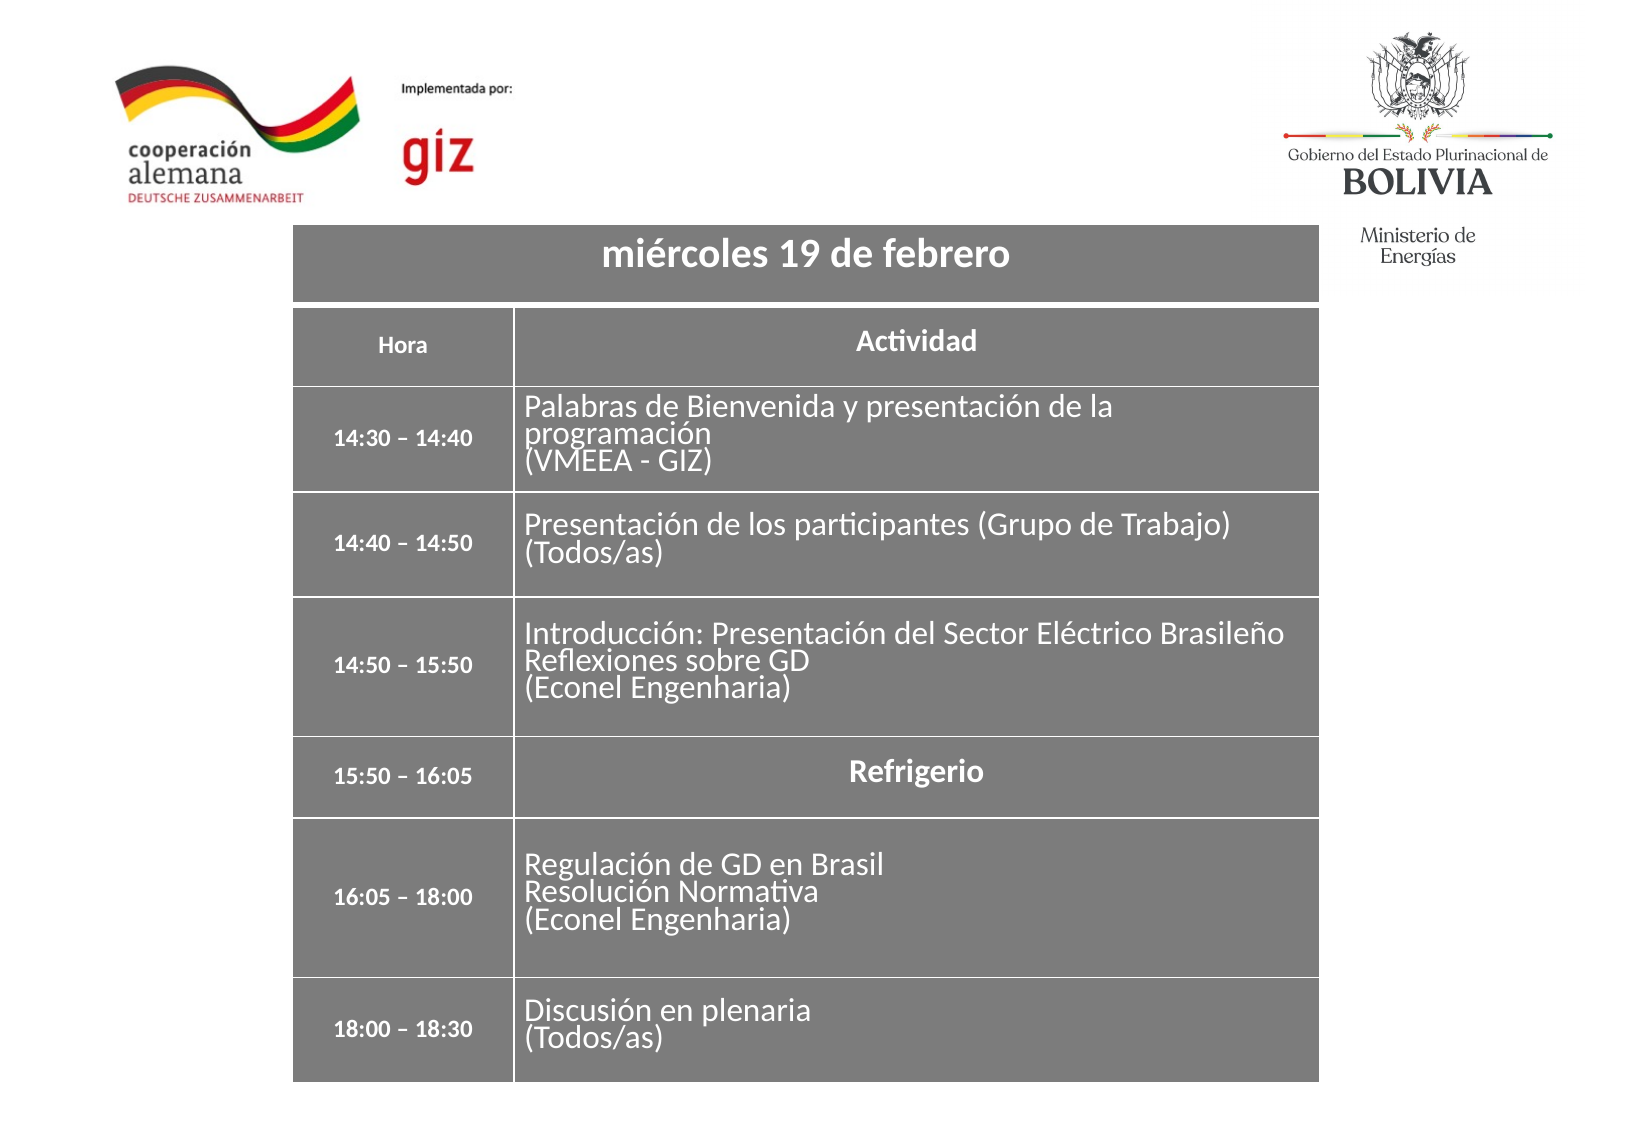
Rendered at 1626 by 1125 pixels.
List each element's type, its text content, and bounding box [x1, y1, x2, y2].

table_cell 16:05 – 18:00 [293, 819, 513, 977]
table_cell 18:00 – 18:30 [293, 978, 513, 1082]
table_cell 14:50 – 15:50 [293, 598, 513, 736]
table_cell Presentación de los participantes (Grupo de Trabajo) (Todos/as) [515, 493, 1319, 596]
table_cell Discusión en plenaria (Todos/as) [515, 978, 1319, 1082]
table_cell Refrigerio [515, 737, 1319, 817]
table_cell 14:30 – 14:40 [293, 387, 513, 491]
picture [1250, 0, 1585, 296]
table_header miércoles 19 de febrero [293, 225, 1319, 302]
picture [88, 27, 538, 239]
table_cell Introducción: Presentación del Sector Eléctrico Brasileño Reflexiones sobre GD (Econel Engenharia) [515, 598, 1319, 736]
table_cell 15:50 – 16:05 [293, 737, 513, 817]
table_cell 14:40 – 14:50 [293, 493, 513, 596]
table_cell Hora [293, 308, 513, 386]
table_cell Palabras de Bienvenida y presentación de la programación (VMEEA - GIZ) [515, 387, 1319, 491]
table_cell Regulación de GD en Brasil Resolución Normativa (Econel Engenharia) [515, 819, 1319, 977]
table_cell Actividad [515, 308, 1319, 386]
